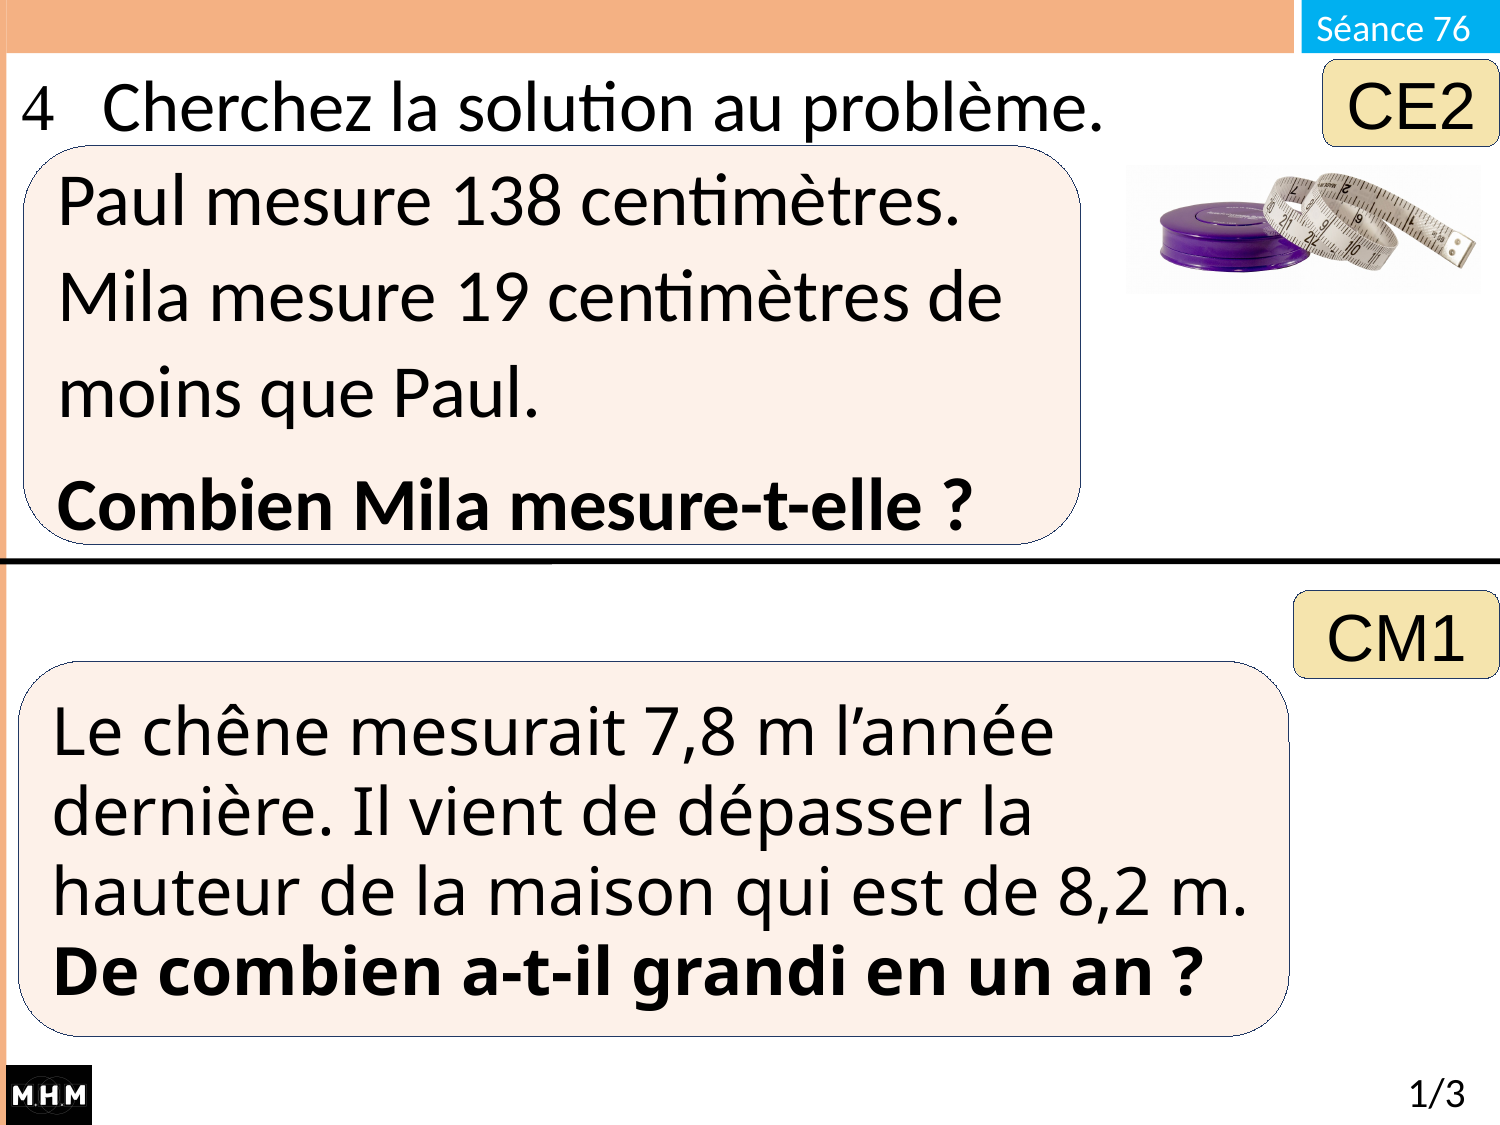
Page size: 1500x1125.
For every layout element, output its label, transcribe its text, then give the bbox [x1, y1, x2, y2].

picture [1125, 165, 1481, 295]
text_box Paul mesure 138 centimètres. Mila mesure 19 centimètres de moins que Paul. Combien Mila mesure-t-elle ? [23, 145, 1081, 545]
picture [6, 1065, 92, 1125]
text_box CE2 [1322, 59, 1500, 147]
text_box [168, 562, 1290, 741]
title Cherchez la solution au problème. [87, 32, 1382, 158]
text_box [168, 354, 1290, 561]
text_box CM1 [1293, 590, 1500, 679]
text_box Le chêne mesurait 7,8 m l’année dernière. Il vient de dépasser la hauteur de la maison qui est de 8,2 m. De combien a-t-il grandi en un an ? [18, 661, 1290, 1037]
list 1/3 [1373, 1064, 1500, 1125]
